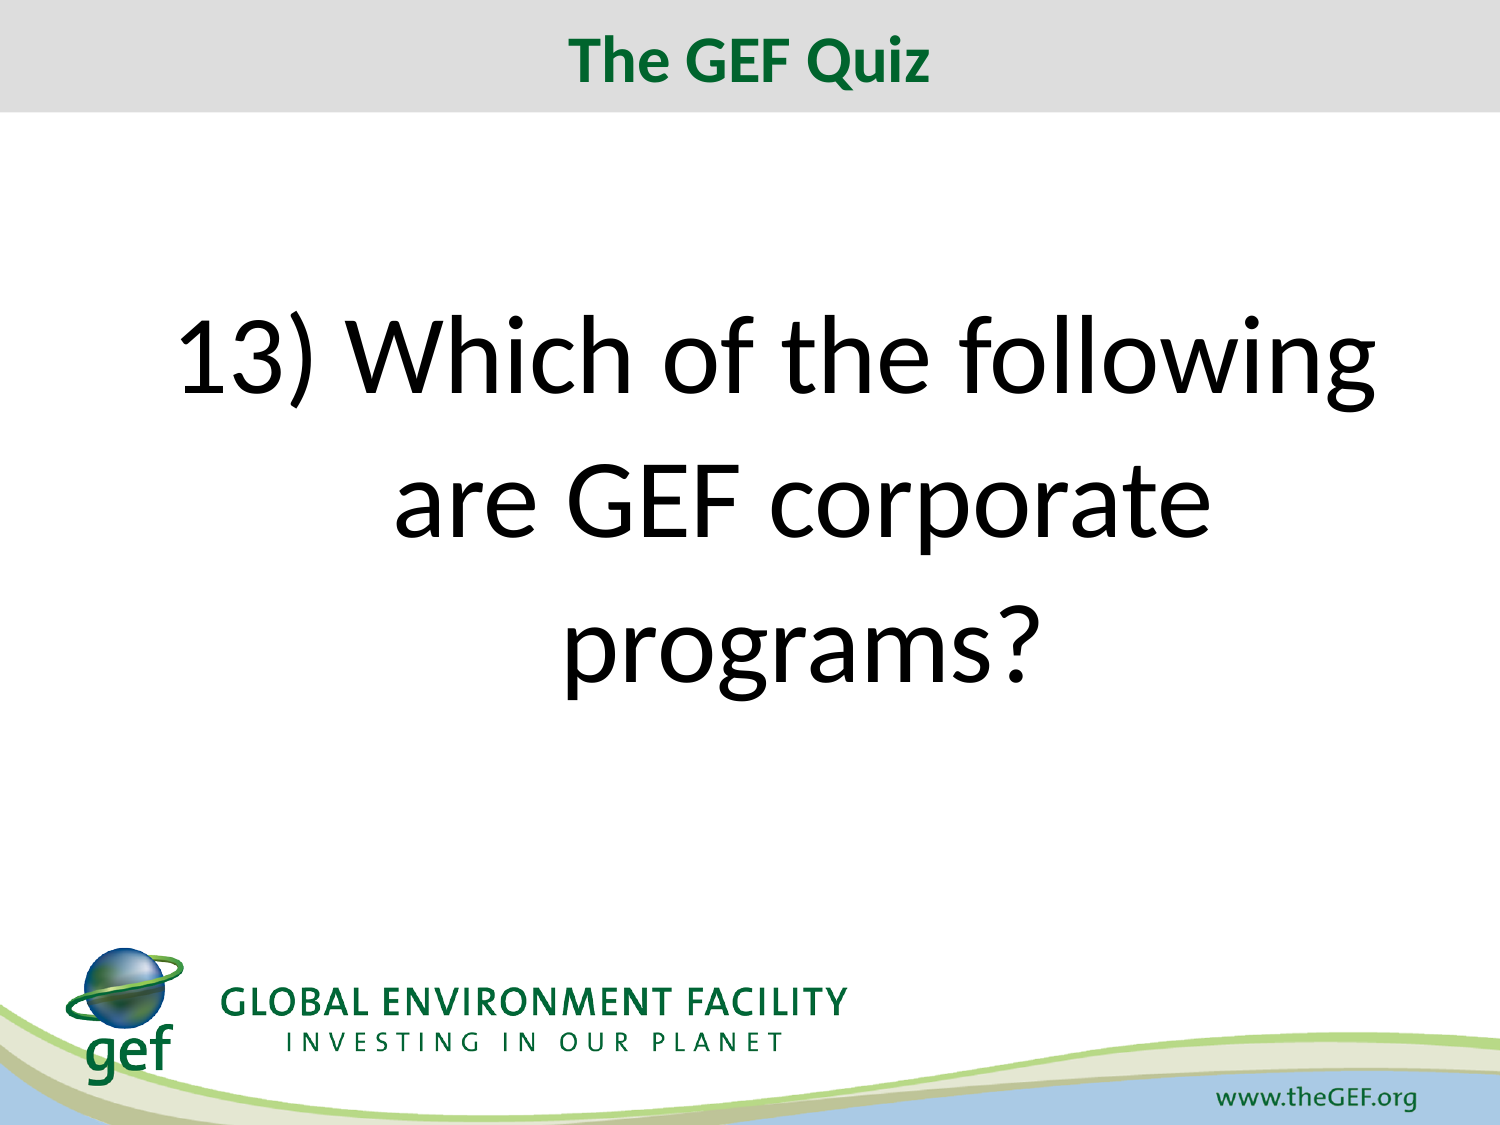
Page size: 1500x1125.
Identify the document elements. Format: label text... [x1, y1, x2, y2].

title 13) Which of the following are GEF corporate programs? [100, 148, 1451, 918]
picture [0, 920, 1500, 1125]
text_box The GEF Quiz [0, 0, 1500, 113]
